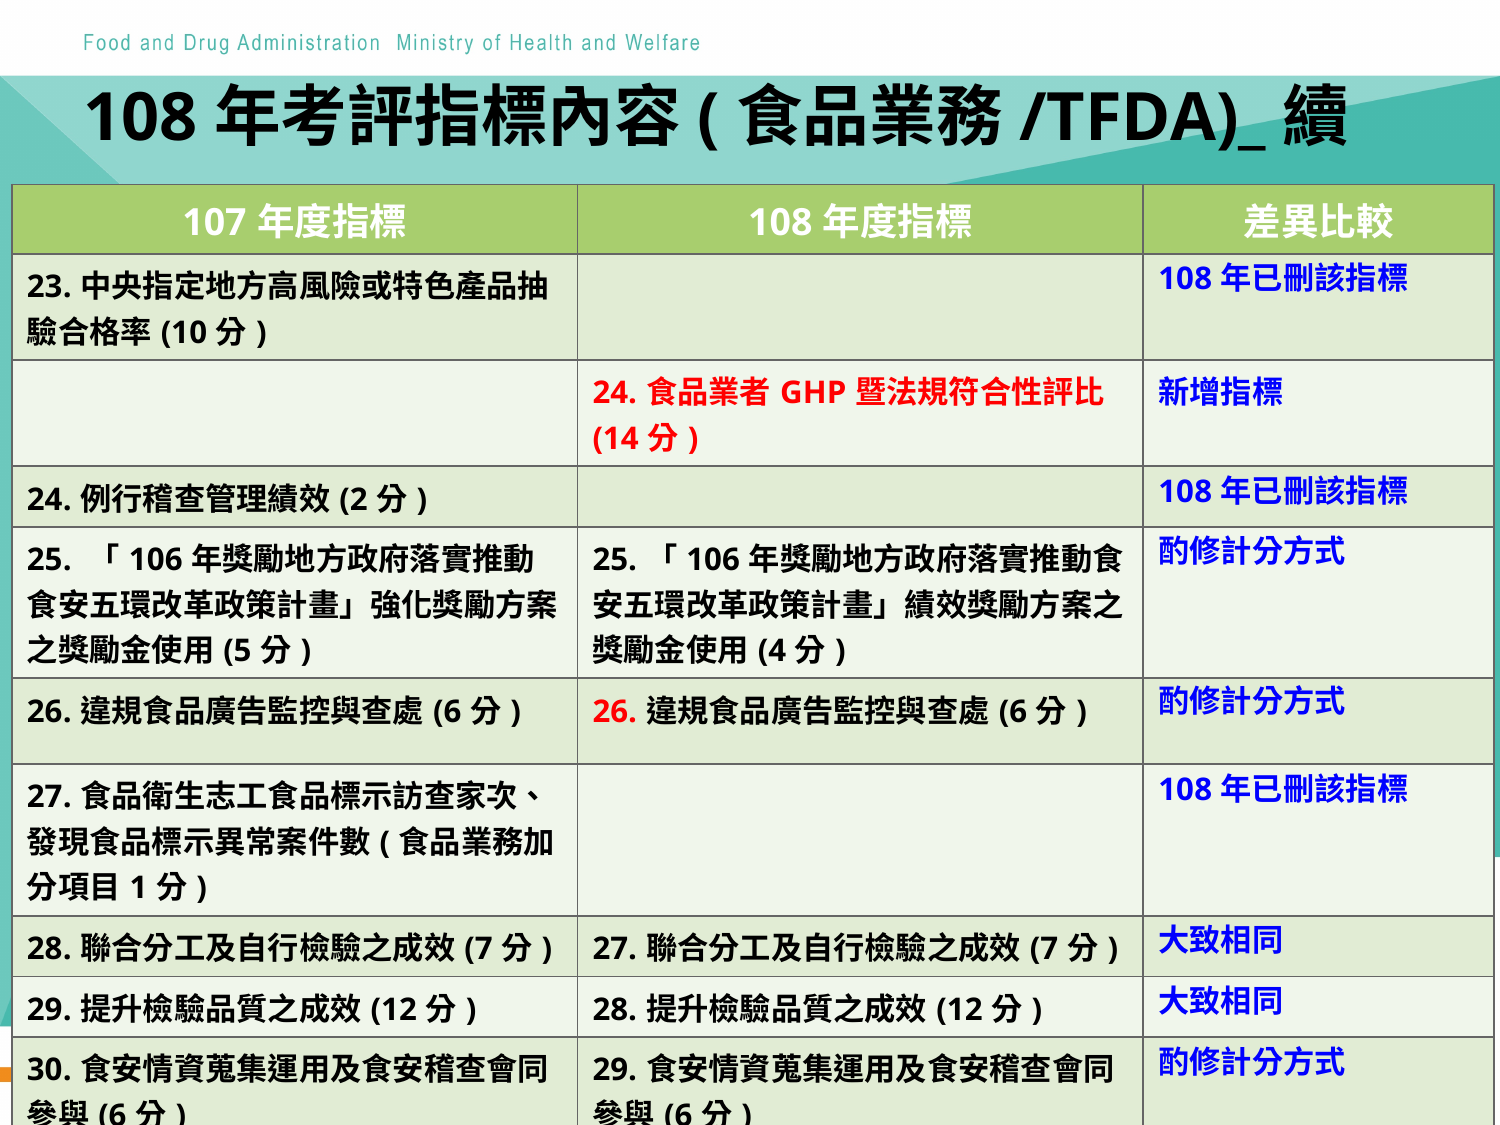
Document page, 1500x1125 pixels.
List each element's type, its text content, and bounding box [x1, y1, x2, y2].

picture [0, 0, 1500, 1125]
table_cell [578, 467, 1142, 526]
table_cell 大致相同 [1144, 977, 1493, 1036]
table_header 差異比較 [1144, 185, 1493, 253]
table_cell 28.提升檢驗品質之成效(12分) [578, 977, 1142, 1036]
table_cell 酌修計分方式 [1144, 679, 1493, 763]
table_cell 25. 「106年獎勵地方政府落實推動食安五環改革政策計畫」強化獎勵方案之獎勵金使用(5分) [13, 528, 577, 677]
table_cell 酌修計分方式 [1144, 1038, 1493, 1125]
table_cell 108年已刪該指標 [1144, 467, 1493, 526]
table_cell 26.違規食品廣告監控與查處(6分) [578, 679, 1142, 763]
title 108年考評指標內容(食品業務/TFDA)_續 [41, 66, 1392, 173]
table_header 107年度指標 [13, 185, 577, 253]
table_cell 108年已刪該指標 [1144, 765, 1493, 915]
table_cell 新增指標 [1144, 361, 1493, 465]
table_cell 24.食品業者GHP暨法規符合性評比(14分) [578, 361, 1142, 465]
table_cell 23.中央指定地方高風險或特色產品抽驗合格率(10分) [13, 255, 577, 359]
table_cell 27.聯合分工及自行檢驗之成效(7分) [578, 917, 1142, 976]
table_header 108年度指標 [578, 185, 1142, 253]
table_cell 27.食品衛生志工食品標示訪查家次、發現食品標示異常案件數(食品業務加分項目1分) [13, 765, 577, 915]
table_cell 29.提升檢驗品質之成效(12分) [13, 977, 577, 1036]
table_cell [578, 765, 1142, 915]
table_cell [578, 255, 1142, 359]
table_cell 26.違規食品廣告監控與查處(6分) [13, 679, 577, 763]
table_cell 28.聯合分工及自行檢驗之成效(7分) [13, 917, 577, 976]
table_cell 酌修計分方式 [1144, 528, 1493, 677]
table_cell 25.「106年獎勵地方政府落實推動食安五環改革政策計畫」績效獎勵方案之獎勵金使用(4分) [578, 528, 1142, 677]
table_cell 29.食安情資蒐集運用及食安稽查會同參與(6分) [578, 1038, 1142, 1125]
table_cell 大致相同 [1144, 917, 1493, 976]
table_cell [13, 361, 577, 465]
table_cell 24.例行稽查管理績效(2分) [13, 467, 577, 526]
table_cell 30.食安情資蒐集運用及食安稽查會同參與(6分) [13, 1038, 577, 1125]
table_cell 108年已刪該指標 [1144, 255, 1493, 359]
